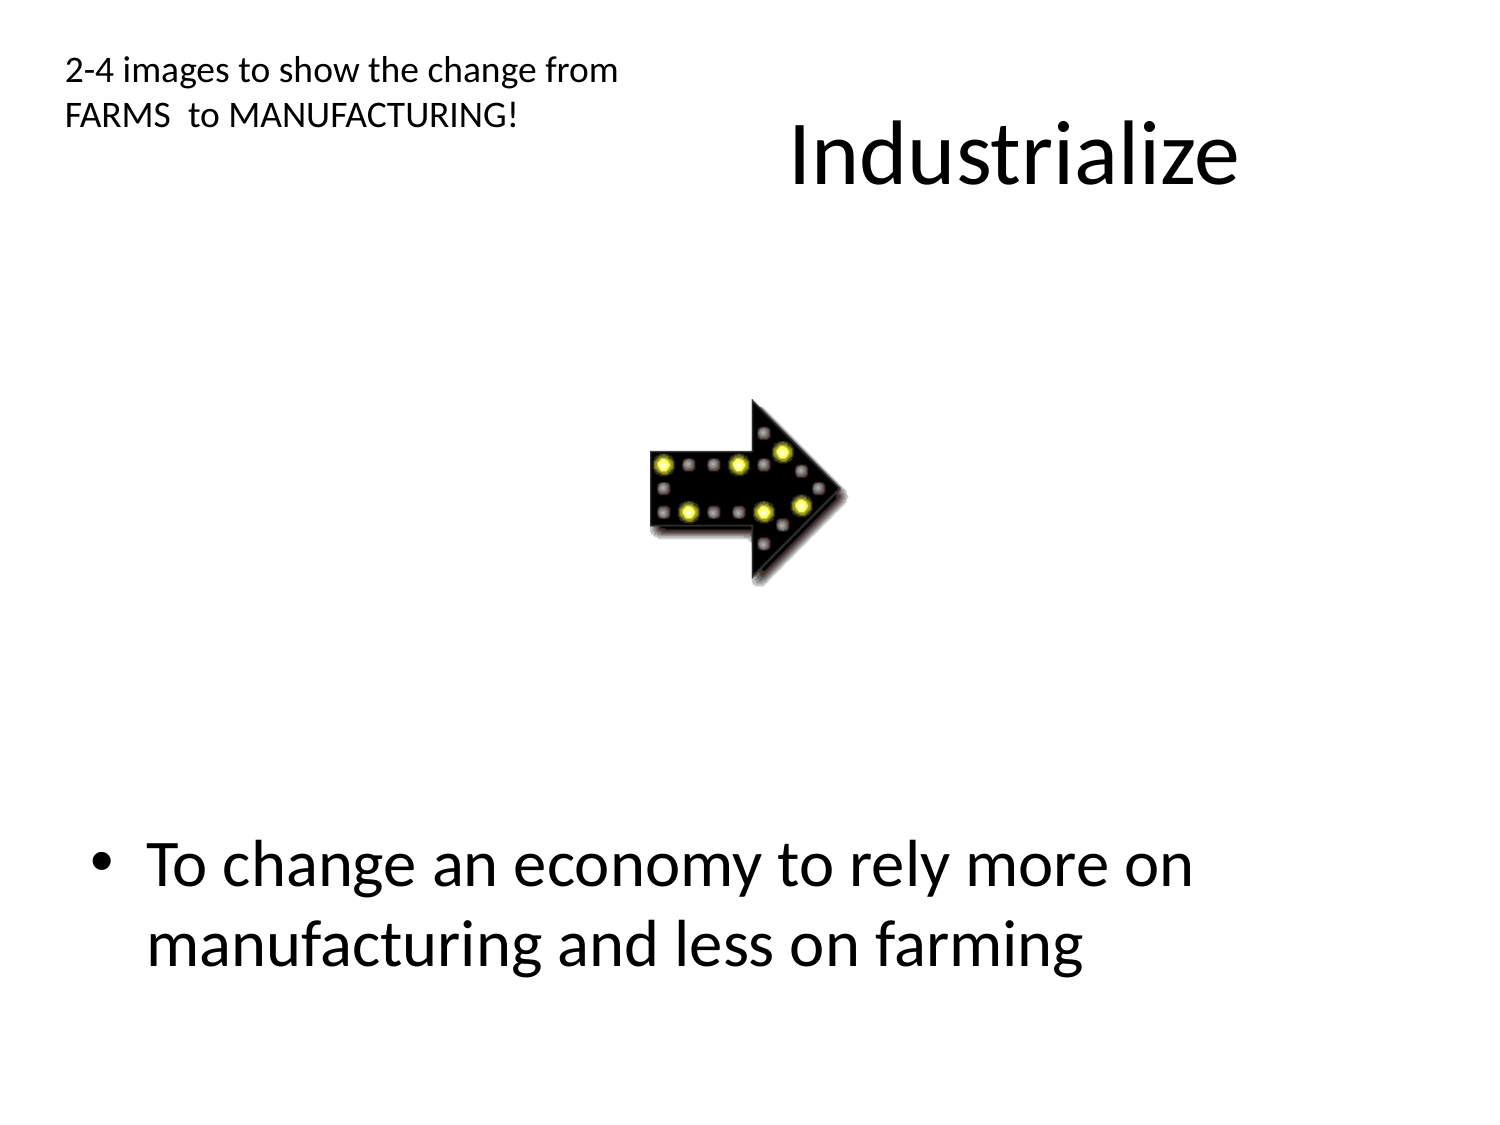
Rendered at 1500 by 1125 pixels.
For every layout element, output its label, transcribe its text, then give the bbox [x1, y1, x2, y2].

picture [649, 399, 852, 593]
title Industrialize [624, 45, 1425, 250]
list To change an economy to rely more on manufacturing and less on farming [75, 812, 1425, 1075]
text_box 2-4 images to show the change from FARMS to MANUFACTURING! [49, 37, 638, 143]
